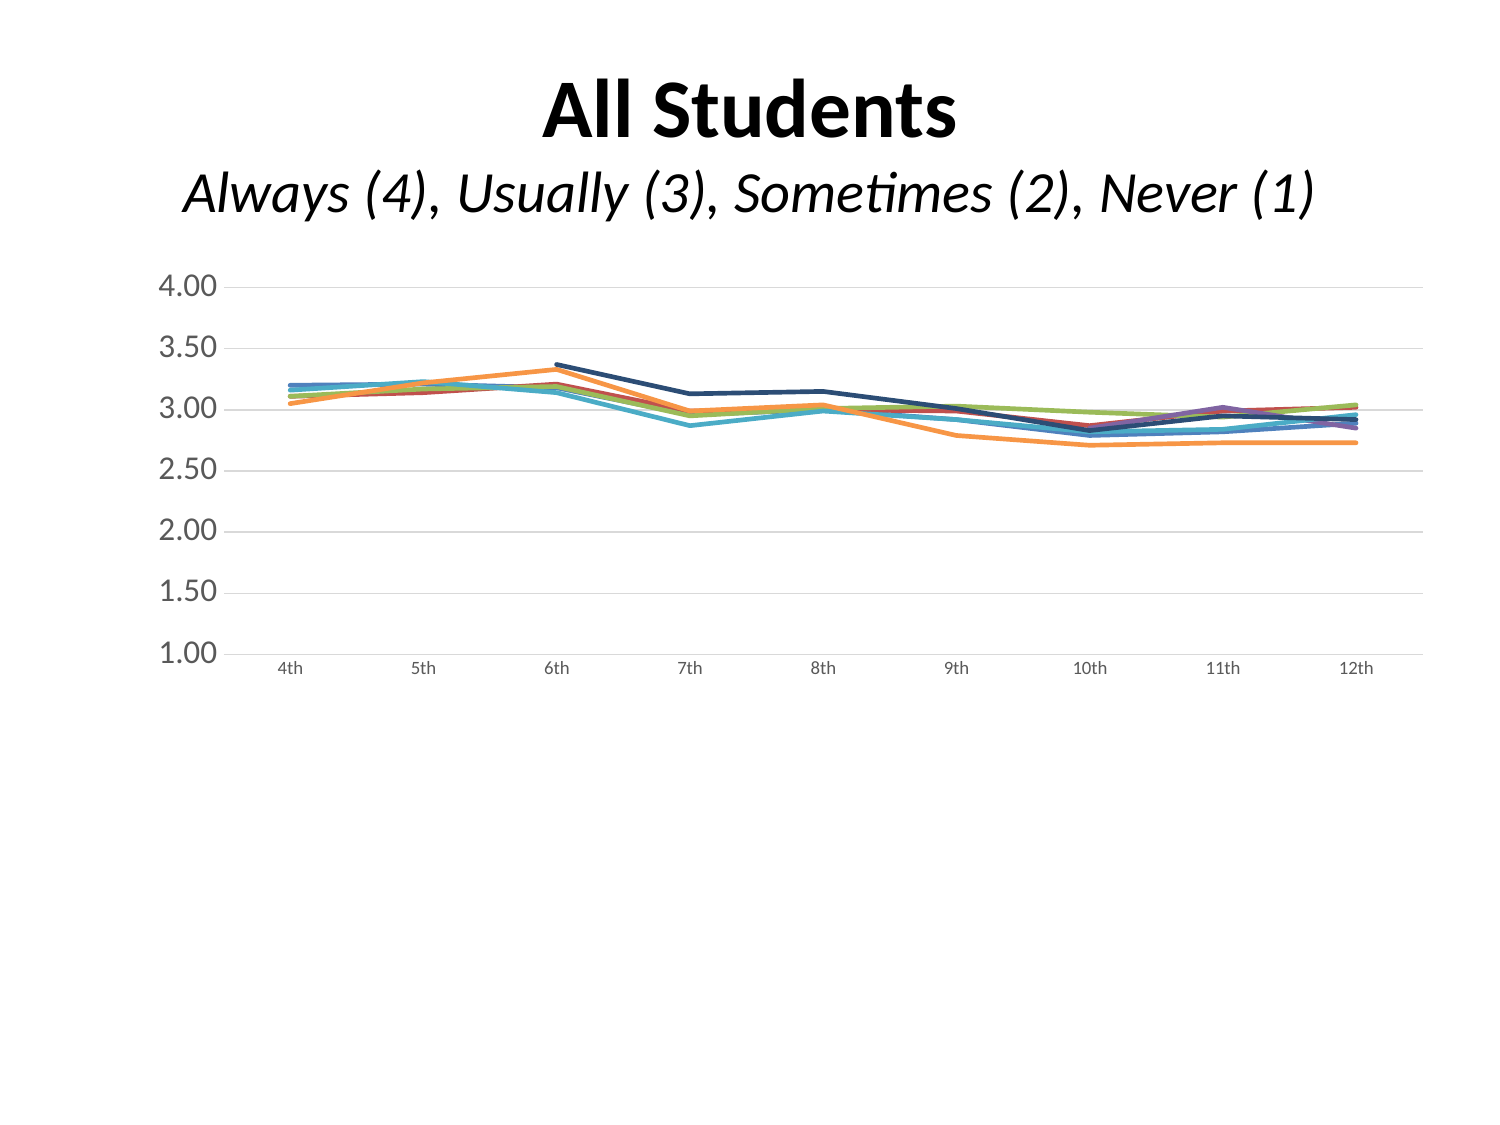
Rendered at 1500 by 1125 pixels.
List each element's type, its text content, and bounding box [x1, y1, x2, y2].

chart [49, 262, 1451, 1088]
title All Students Always (4), Usually (3), Sometimes (2), Never (1) [75, 45, 1425, 233]
